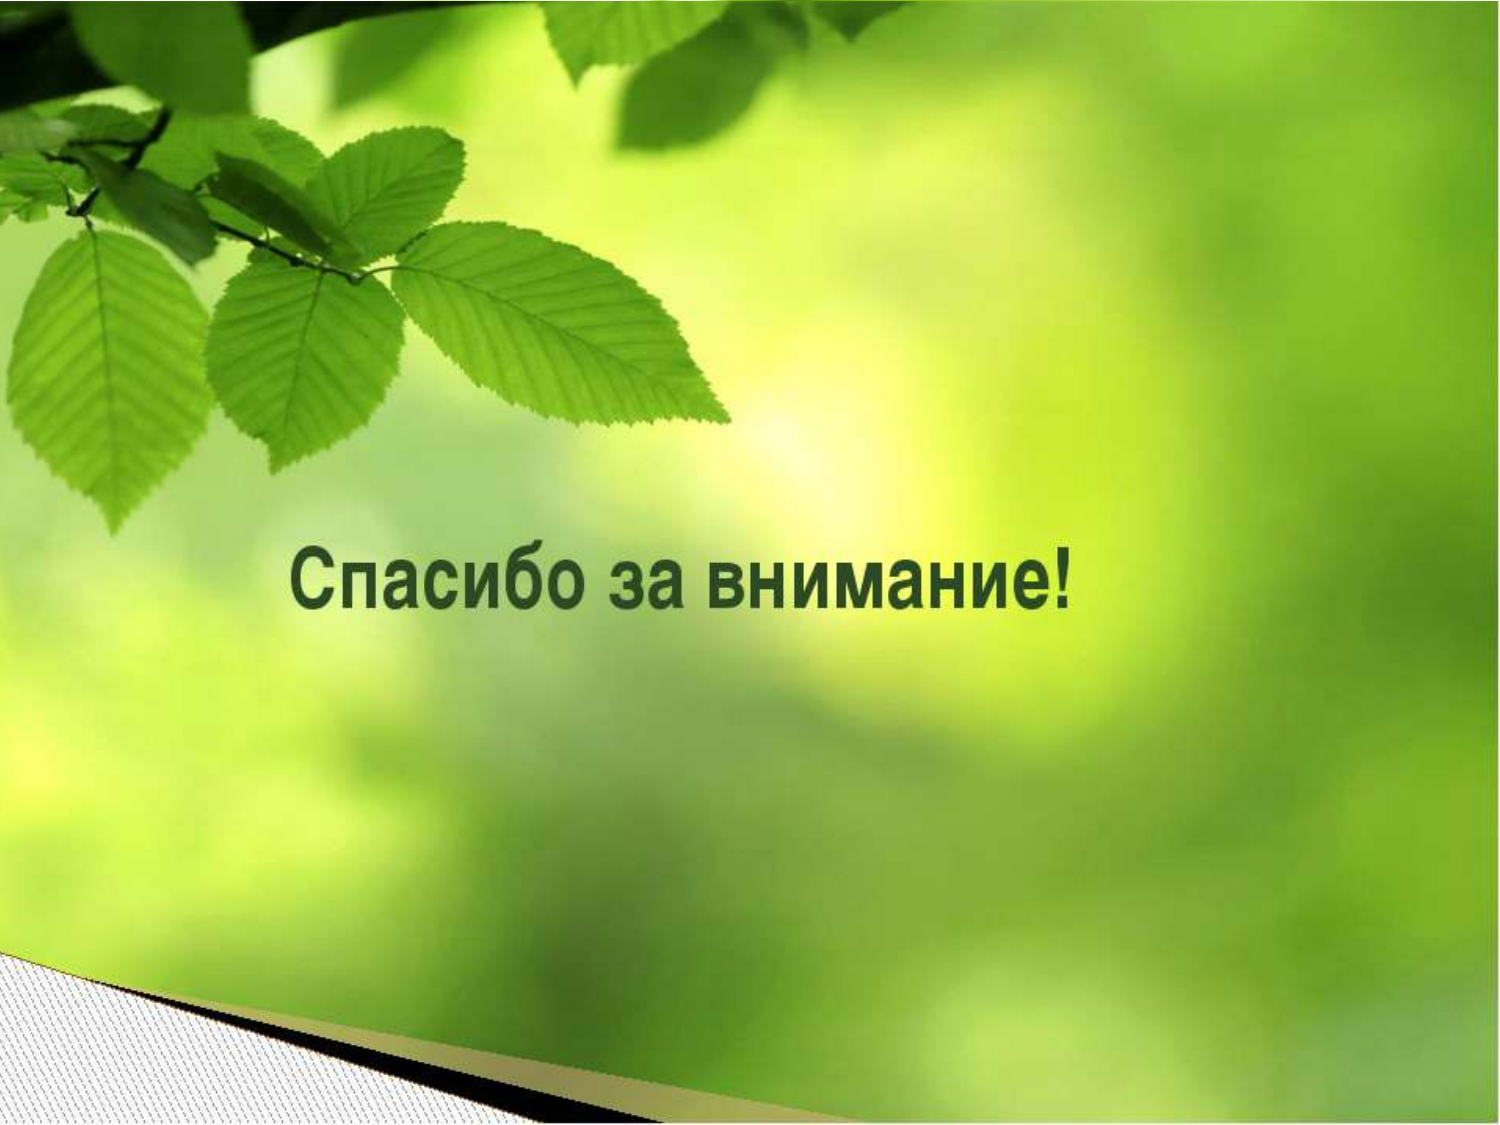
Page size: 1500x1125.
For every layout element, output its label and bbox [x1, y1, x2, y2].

list [0, 0, 1500, 1125]
